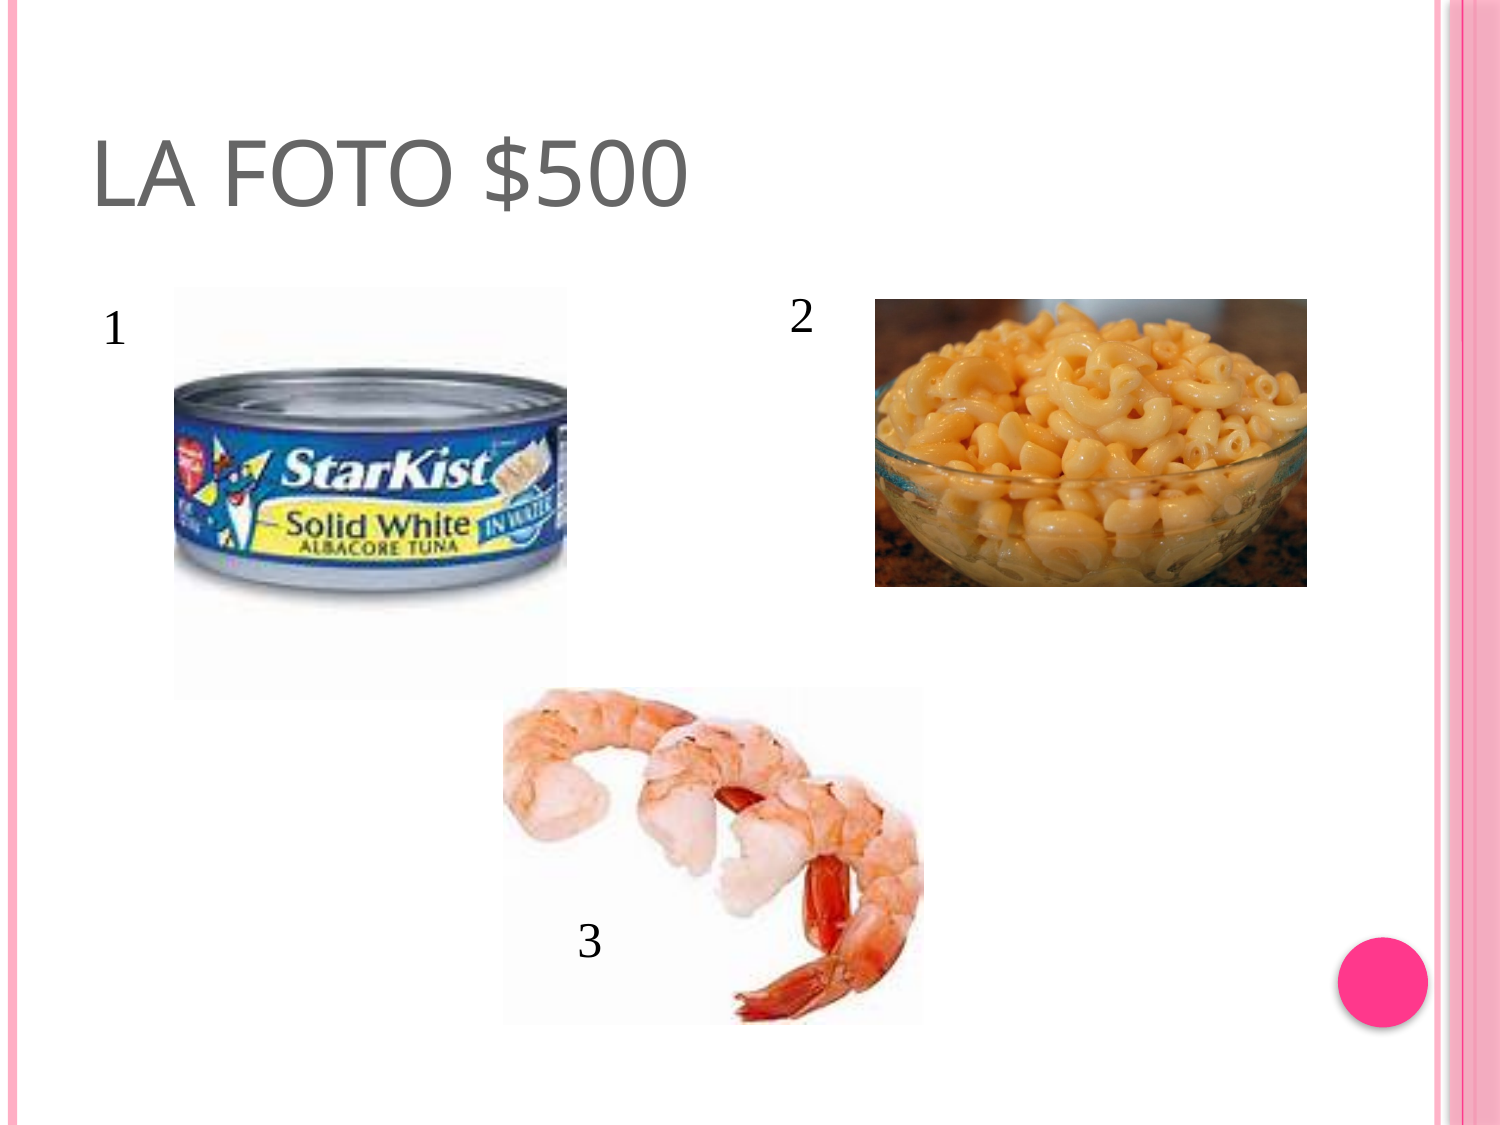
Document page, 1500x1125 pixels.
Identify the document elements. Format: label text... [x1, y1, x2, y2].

picture [174, 286, 925, 1026]
title LA foto $500 [75, 45, 1300, 233]
text_box 2 [774, 274, 838, 350]
text_box 1 [87, 287, 150, 363]
picture [874, 299, 1307, 587]
